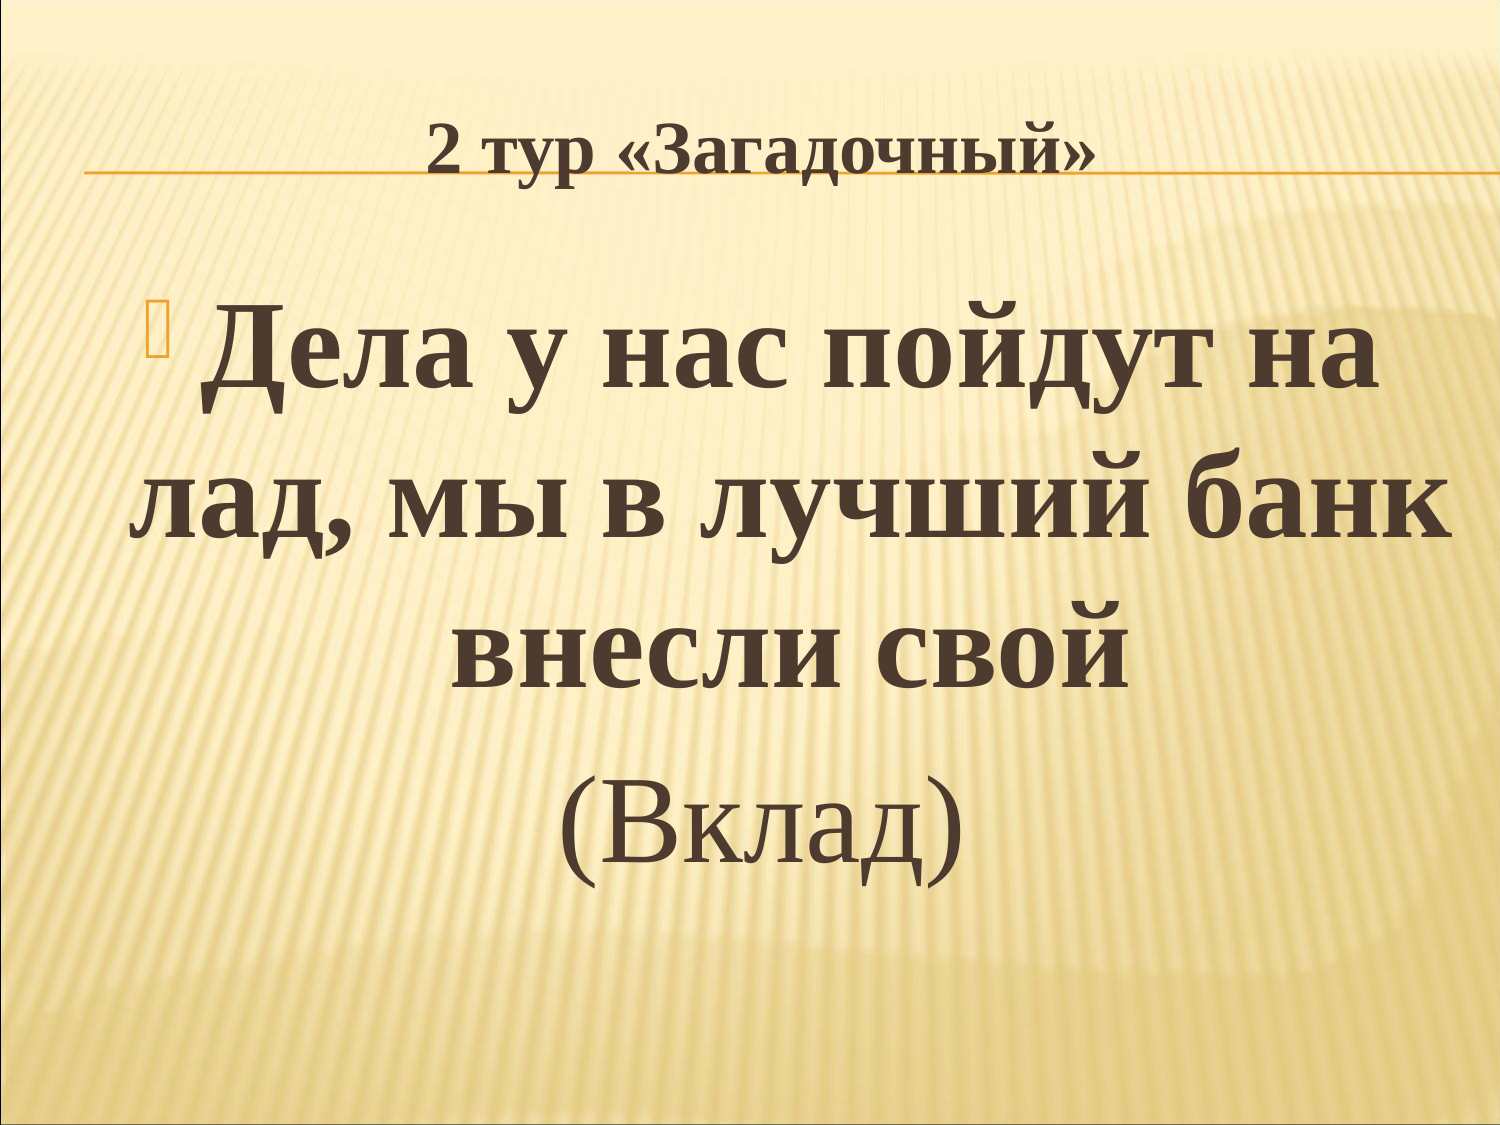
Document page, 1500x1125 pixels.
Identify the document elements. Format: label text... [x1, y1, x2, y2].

title 2 тур «Загадочный» [50, 75, 1475, 213]
list Дела у нас пойдут на лад, мы в лучший банк внесли свой (Вклад) [50, 254, 1475, 998]
picture [0, 0, 1500, 1125]
